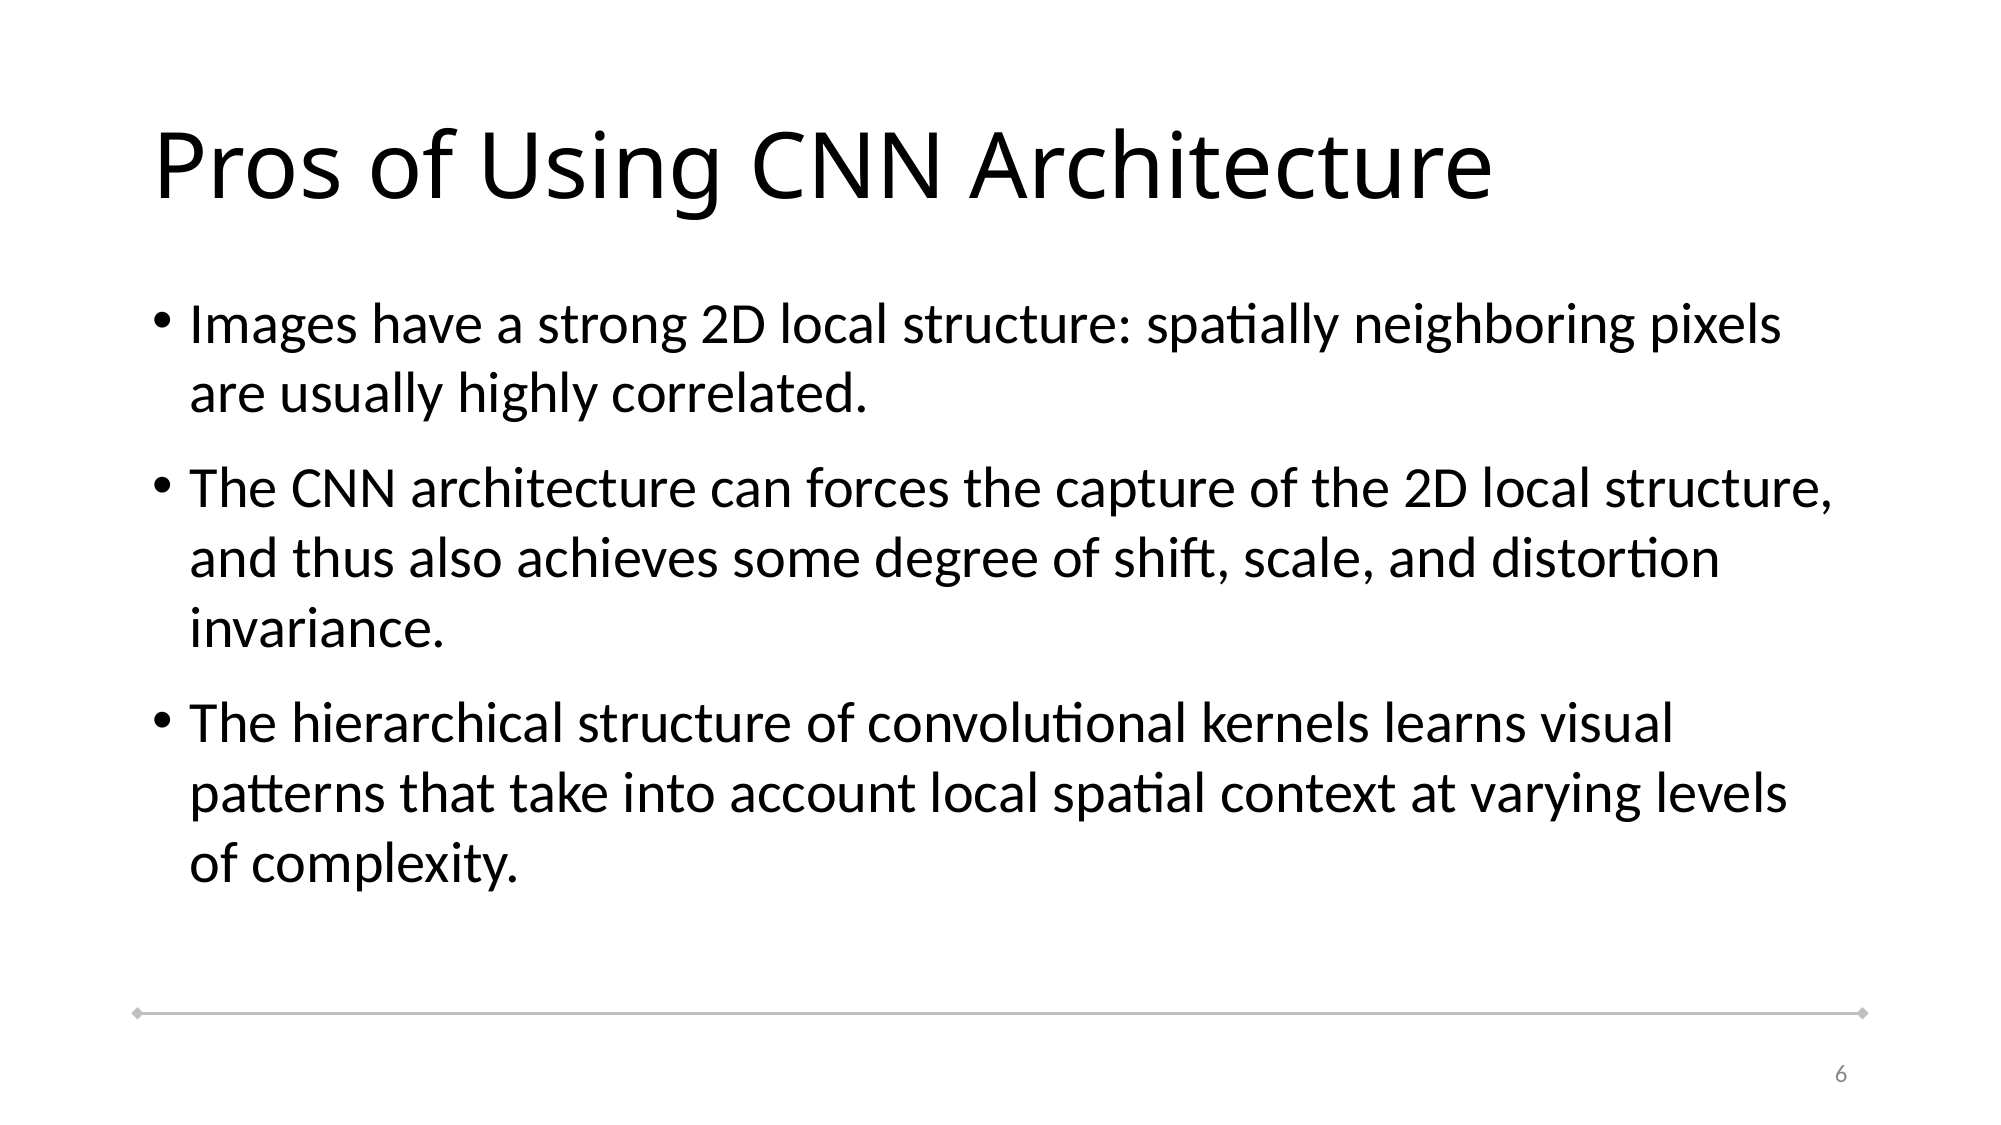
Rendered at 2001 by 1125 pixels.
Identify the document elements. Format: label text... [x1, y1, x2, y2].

title Pros of Using CNN Architecture [137, 59, 1863, 277]
slide_number 6 [1412, 1042, 1863, 1103]
list Images have a strong 2D local structure: spatially neighboring pixels are usually highly correlated. The CNN architecture can forces the capture of the 2D local structure, and thus also achieves some degree of shift, scale, and distortion invariance. The hierarchical structure of convolutional kernels learns visual patterns that take into account local spatial context at varying levels of complexity. [137, 277, 1863, 1012]
